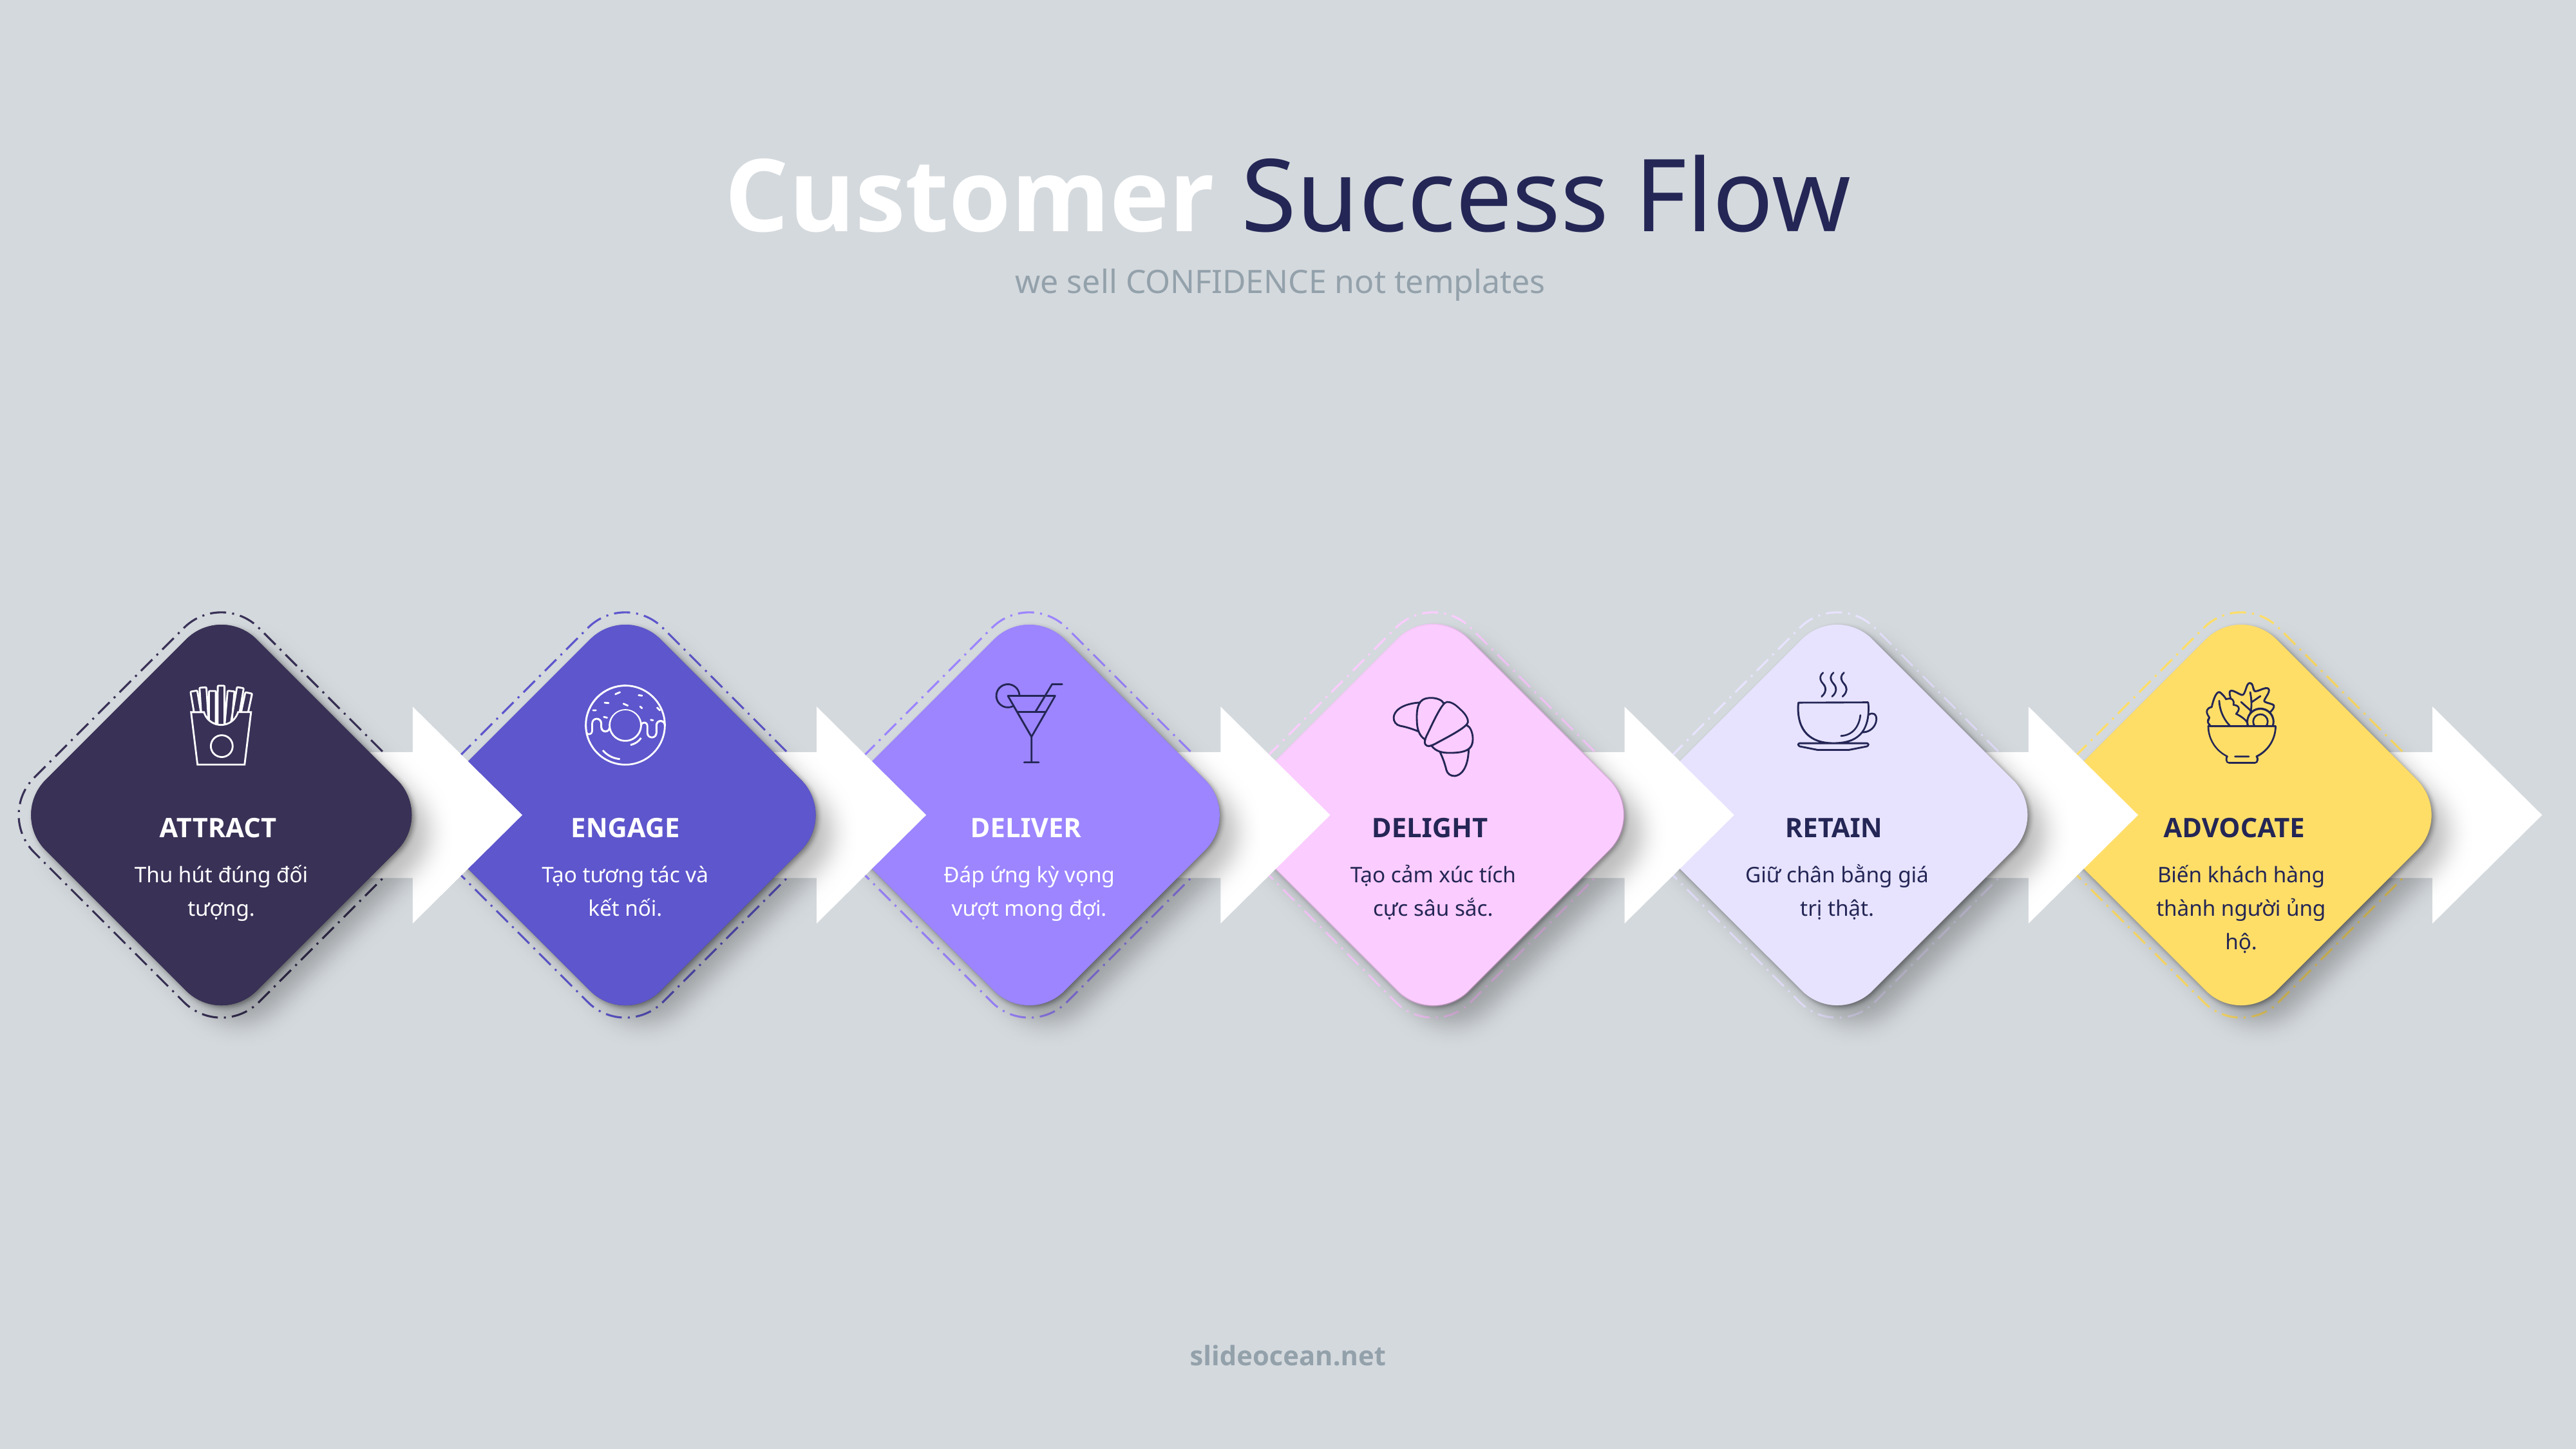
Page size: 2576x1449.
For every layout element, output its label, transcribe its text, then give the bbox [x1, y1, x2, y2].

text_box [526, 793, 725, 927]
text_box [1735, 656, 2139, 974]
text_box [1735, 665, 1987, 965]
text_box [1331, 656, 1735, 974]
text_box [122, 793, 321, 927]
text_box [2152, 793, 2331, 961]
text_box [1334, 793, 1533, 927]
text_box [1738, 793, 1937, 927]
text_box Customer Success Flow [715, 126, 1861, 257]
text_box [62, 656, 523, 974]
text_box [930, 793, 1129, 927]
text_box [523, 665, 775, 965]
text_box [2139, 665, 2391, 965]
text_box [2139, 656, 2543, 974]
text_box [927, 656, 1331, 974]
text_box we sell CONFIDENCE not templates [1005, 257, 1556, 305]
text_box slideocean.net [1180, 1334, 1396, 1376]
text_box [71, 665, 371, 965]
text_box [523, 656, 927, 974]
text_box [1331, 665, 1583, 965]
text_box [927, 665, 1179, 965]
